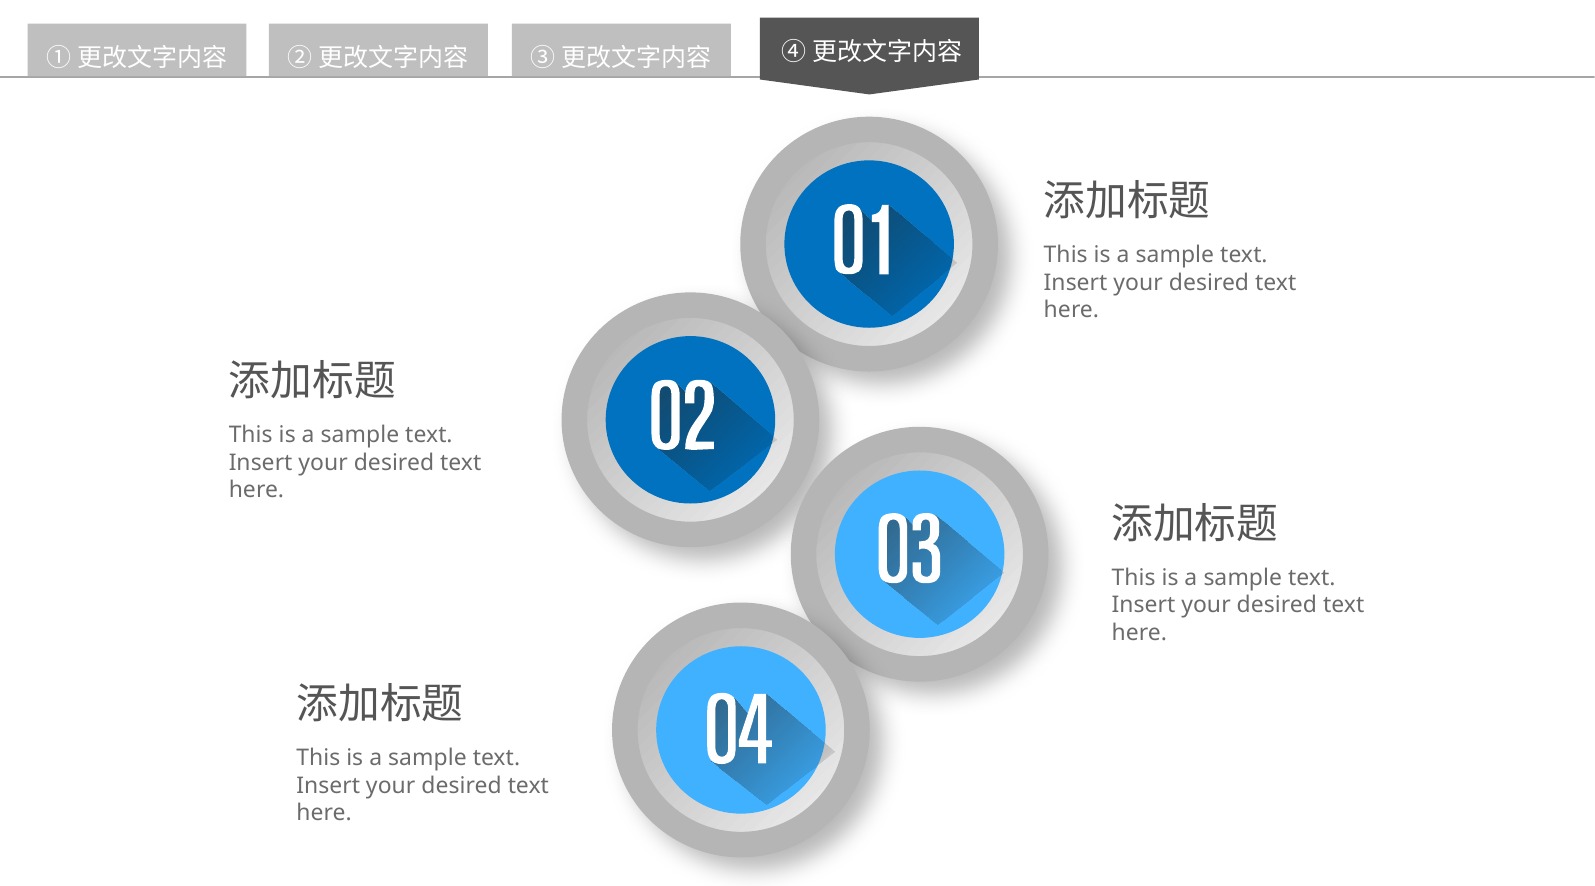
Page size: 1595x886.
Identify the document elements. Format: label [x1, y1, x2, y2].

text_box [574, 304, 807, 535]
text_box [1047, 23, 1595, 77]
text_box [702, 17, 1043, 95]
text_box [213, 346, 530, 484]
text_box [752, 129, 986, 359]
text_box [624, 615, 858, 845]
text_box [1096, 489, 1412, 626]
text_box [1028, 166, 1345, 303]
text_box [281, 669, 597, 807]
text_box [0, 23, 697, 77]
text_box [803, 439, 1036, 670]
